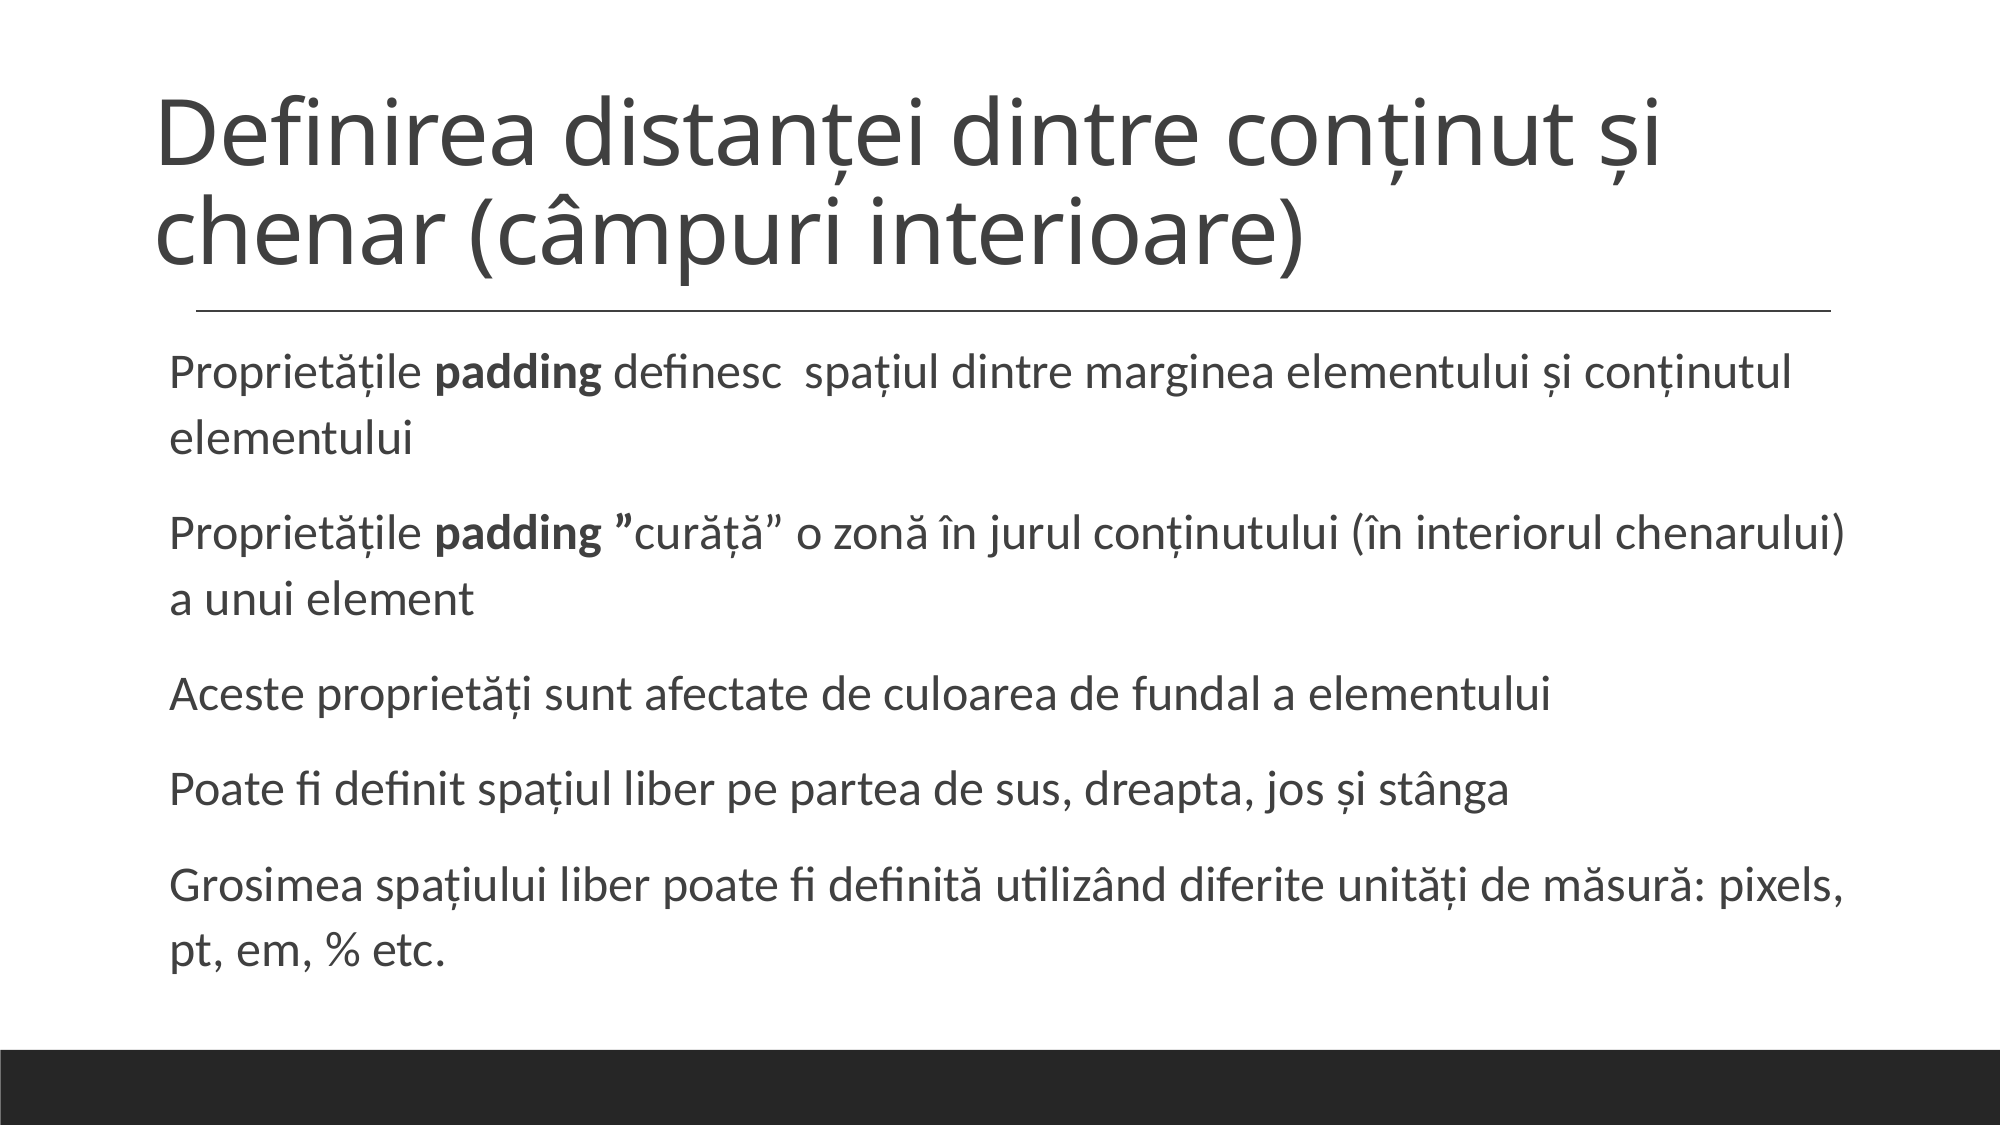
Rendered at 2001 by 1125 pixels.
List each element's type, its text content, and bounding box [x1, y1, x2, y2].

title Definirea distanţei dintre conţinut şi chenar (câmpuri interioare) [138, 49, 1762, 292]
list Proprietățile padding definesc spațiul dintre marginea elementului și conținutul elementului Proprietăţile padding ”curăţă” o zonă în jurul conținutului (în interiorul chenarului) a unui element Aceste proprietăţi sunt afectate de culoarea de fundal a elementului Poate fi definit spaţiul liber pe partea de sus, dreapta, jos şi stânga Grosimea spaţiului liber poate fi definită utilizând diferite unităţi de măsură: pixels, pt, em, % etc. [154, 324, 1852, 1010]
